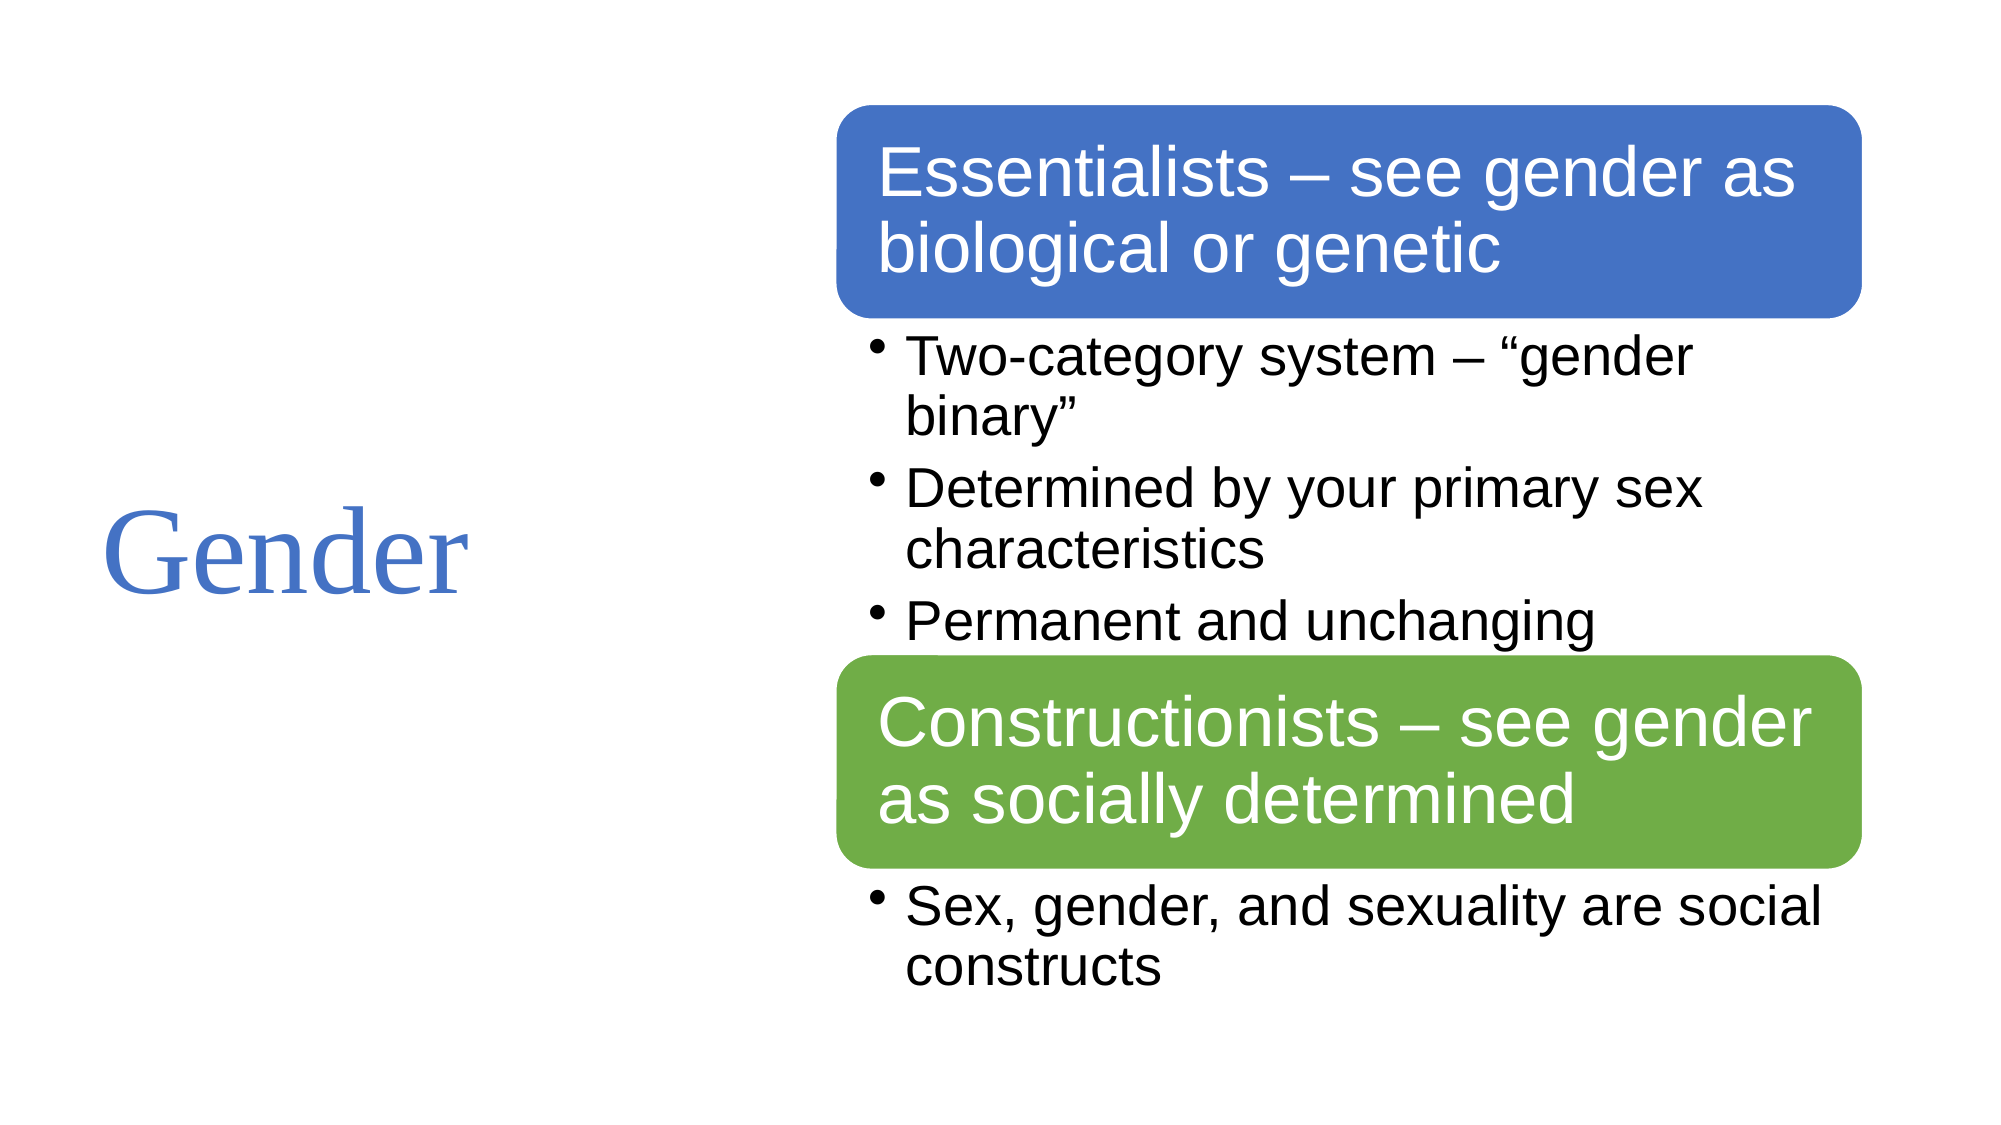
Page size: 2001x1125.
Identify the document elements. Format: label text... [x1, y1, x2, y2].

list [835, 101, 1863, 1005]
title Gender [86, 101, 711, 1005]
